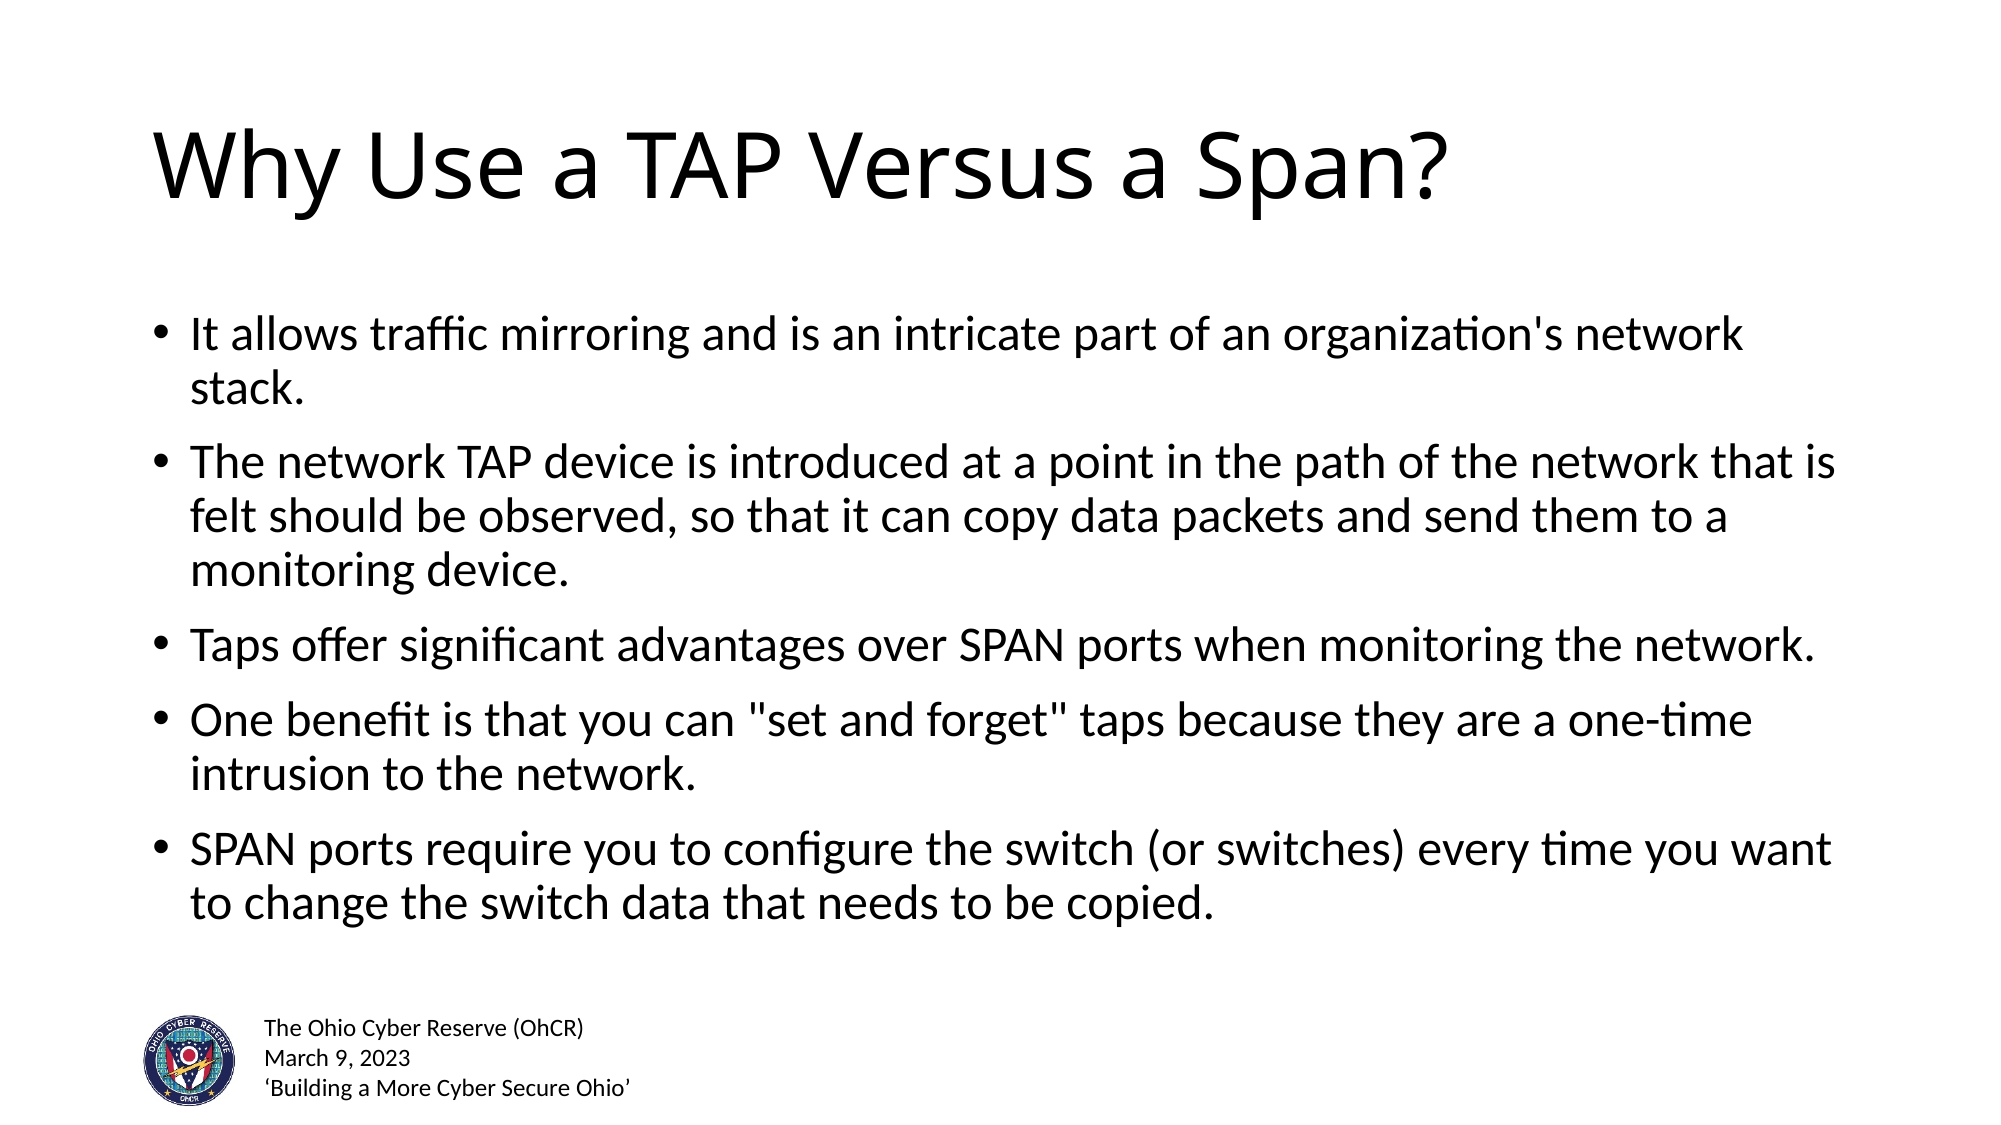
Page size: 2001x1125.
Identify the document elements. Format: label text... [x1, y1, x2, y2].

picture [140, 1013, 238, 1108]
text_box The Ohio Cyber Reserve (OhCR) March 9, 2023 ‘Building a More Cyber Secure Ohio’ [249, 1004, 647, 1109]
title Why Use a TAP Versus a Span? [137, 59, 1863, 278]
list It allows traffic mirroring and is an intricate part of an organization's network stack. The network TAP device is introduced at a point in the path of the network that is felt should be observed, so that it can copy data packets and send them to a monitoring device. Taps offer significant advantages over SPAN ports when monitoring the network. One benefit is that you can "set and forget" taps because they are a one-time intrusion to the network. SPAN ports require you to configure the switch (or switches) every time you want to change the switch data that needs to be copied. [137, 299, 1863, 1014]
